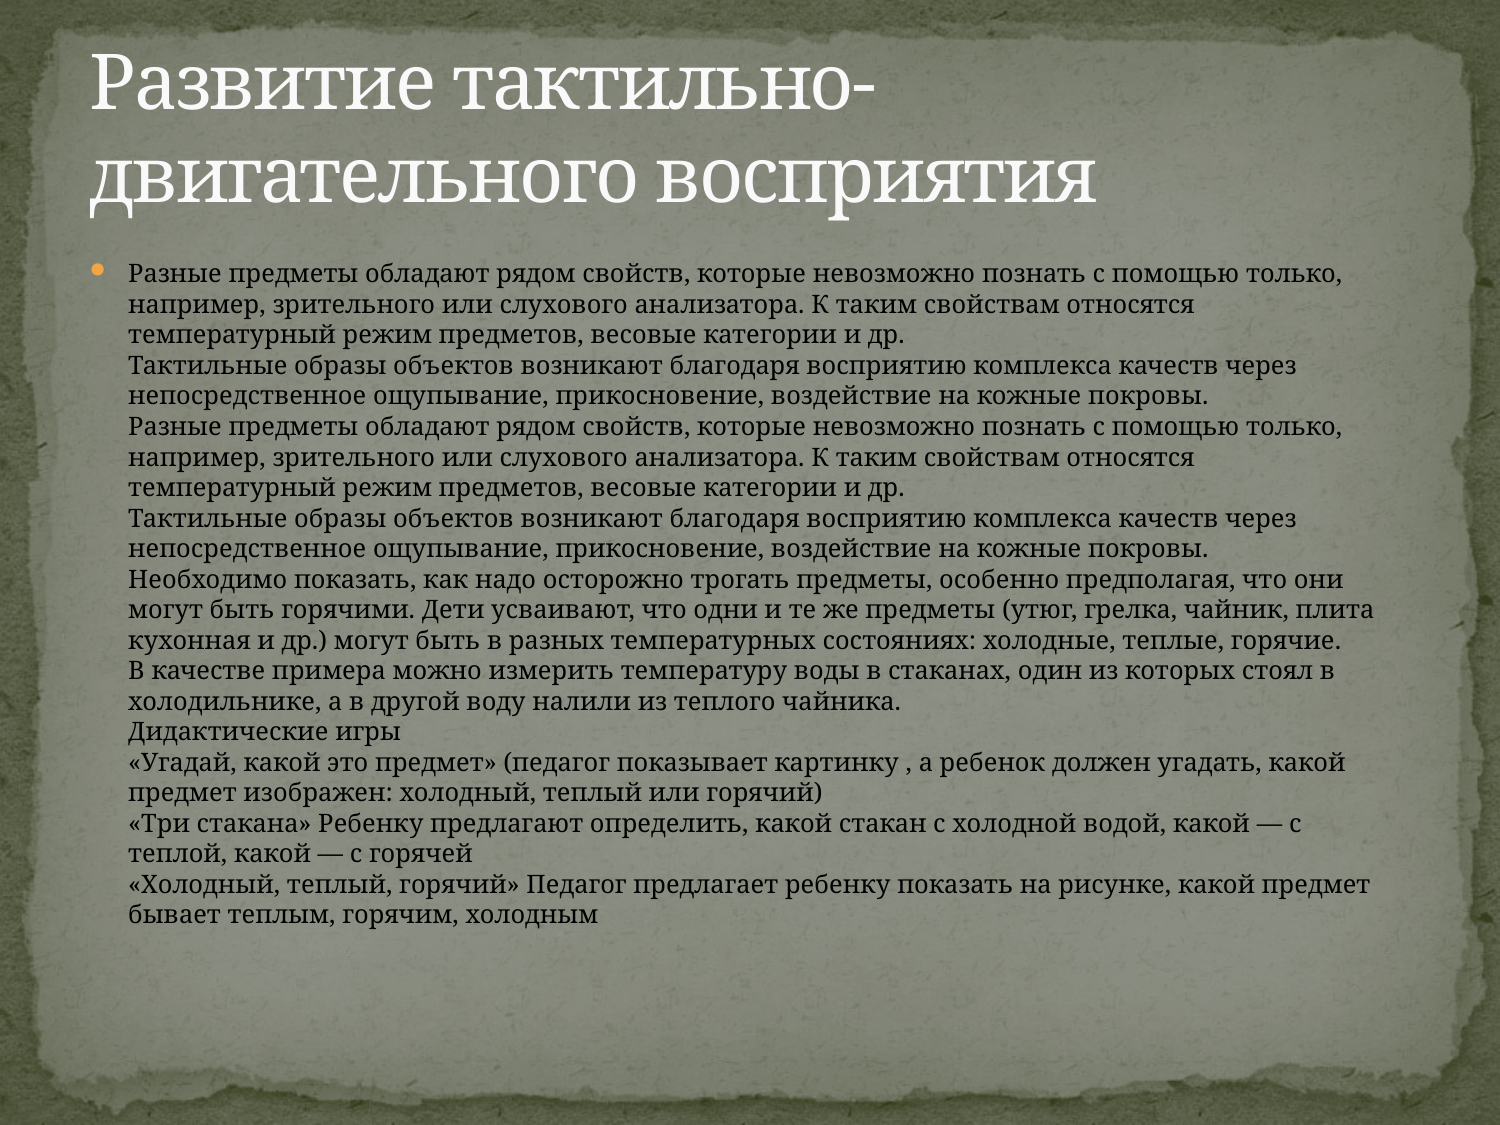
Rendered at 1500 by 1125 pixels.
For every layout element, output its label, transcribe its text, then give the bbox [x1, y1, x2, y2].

title Развитие тактильно-двигательного восприятия [74, 24, 1425, 225]
list Разные предметы обладают рядом свойств, которые невозможно познать с помощью только, например, зрительного или слухового анализатора. К таким свойствам относятся температурный режим предметов, весовые категории и др. Тактильные образы объектов возникают благодаря восприятию комплекса качеств через непосредственное ощупывание, прикосновение, воздействие на кожные покровы. Разные предметы обладают рядом свойств, которые невозможно познать с помощью только, например, зрительного или слухового анализатора. К таким свойствам относятся температурный режим предметов, весовые категории и др. Тактильные образы объектов возникают благодаря восприятию комплекса качеств через непосредственное ощупывание, прикосновение, воздействие на кожные покровы. Необходимо показать, как надо осторожно трогать предметы, особенно предполагая, что они могут быть горячими. Дети усваивают, что одни и те же предметы (утюг, грелка, чайник, плита кухонная и др.) могут быть в разных температурных состояниях: холодные, теплые, горячие. В качестве примера можно измерить температуру воды в стаканах, один из которых стоял в холодильнике, а в другой воду налили из теплого чайника. Дидактические игры «Угадай, какой это предмет» (педагог показывает картинку , а ребенок должен угадать, какой предмет изображен: холодный, теплый или горячий) «Три стакана» Ребенку предлагают определить, какой стакан с холодной водой, какой — с теплой, какой — с горячей «Холодный, теплый, горячий» Педагог предлагает ребенку показать на рисунке, какой предмет бывает теплым, горячим, холодным [75, 249, 1425, 1000]
